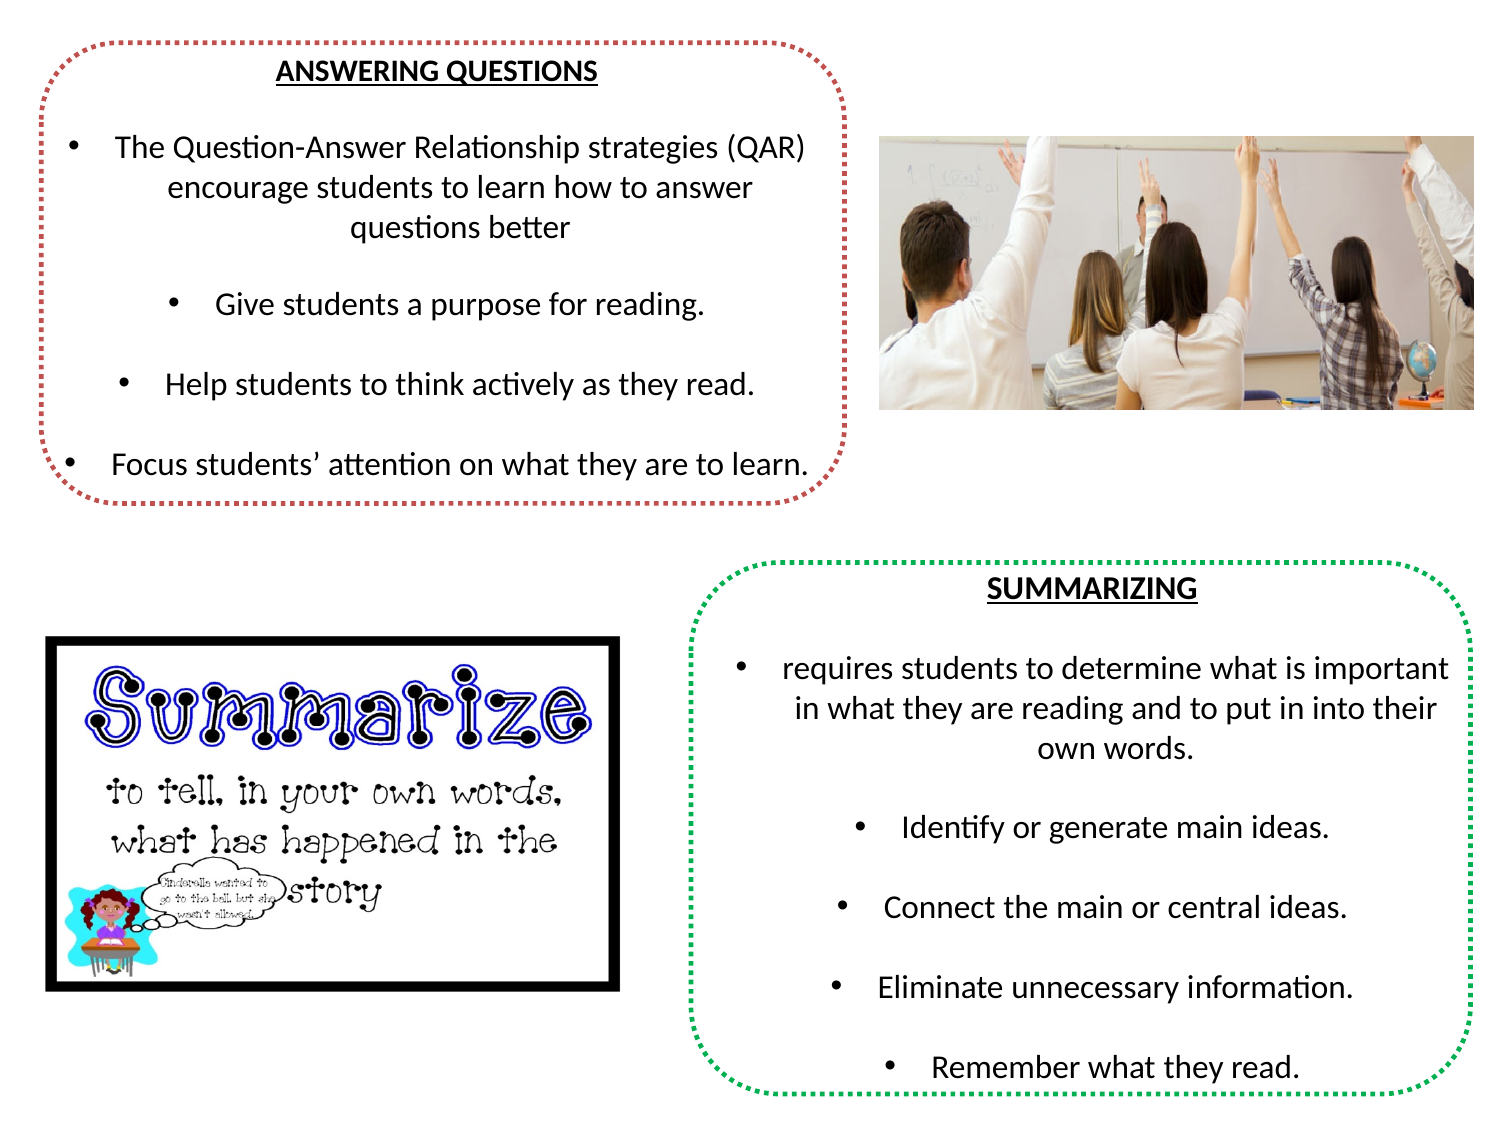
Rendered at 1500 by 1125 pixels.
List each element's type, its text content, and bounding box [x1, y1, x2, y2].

picture [40, 630, 634, 1000]
picture [879, 135, 1474, 411]
text_box SUMMARIZING requires students to determine what is important in what they are reading and to put in into their own words. Identify or generate main ideas. Connect the main or central ideas. Eliminate unnecessary information. Remember what they read. [714, 558, 1471, 1125]
text_box [833, 76, 847, 471]
text_box [688, 591, 714, 1069]
text_box ANSWERING QUESTIONS The Question-Answer Relationship strategies (QAR) encourage students to learn how to answer questions better Give students a purpose for reading. Help students to think actively as they read. Focus students’ attention on what they are to learn. [41, 42, 833, 527]
